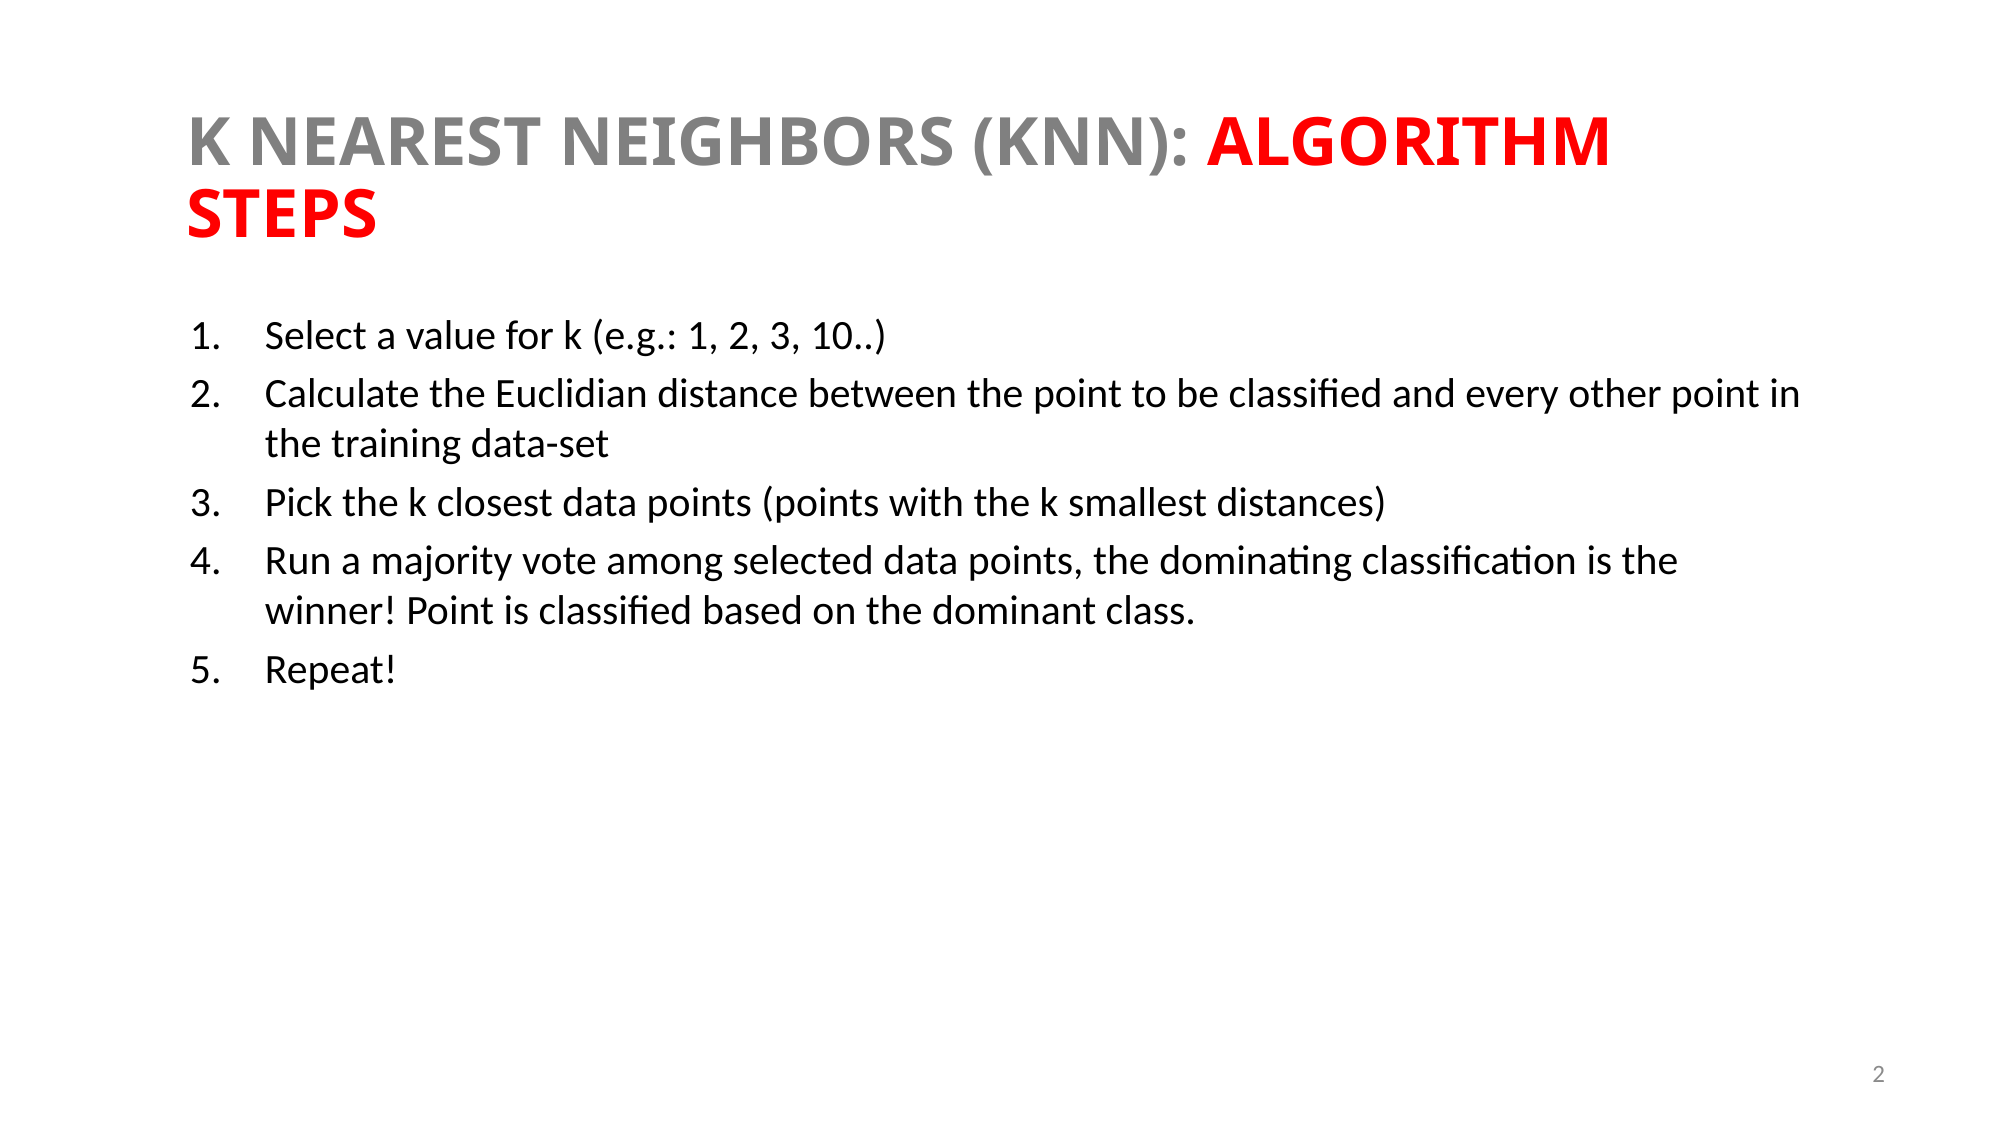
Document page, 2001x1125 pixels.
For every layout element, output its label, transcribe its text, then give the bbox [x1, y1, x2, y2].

list Select a value for k (e.g.: 1, 2, 3, 10..) Calculate the Euclidian distance between the point to be classified and every other point in the training data-set Pick the k closest data points (points with the k smallest distances) Run a majority vote among selected data points, the dominating classification is the winner! Point is classified based on the dominant class. Repeat! [174, 299, 1825, 797]
text_box K NEAREST NEIGHBORS (KNN): ALGORITHM STEPS [174, 98, 1713, 262]
slide_number 2 [1433, 1042, 1900, 1103]
